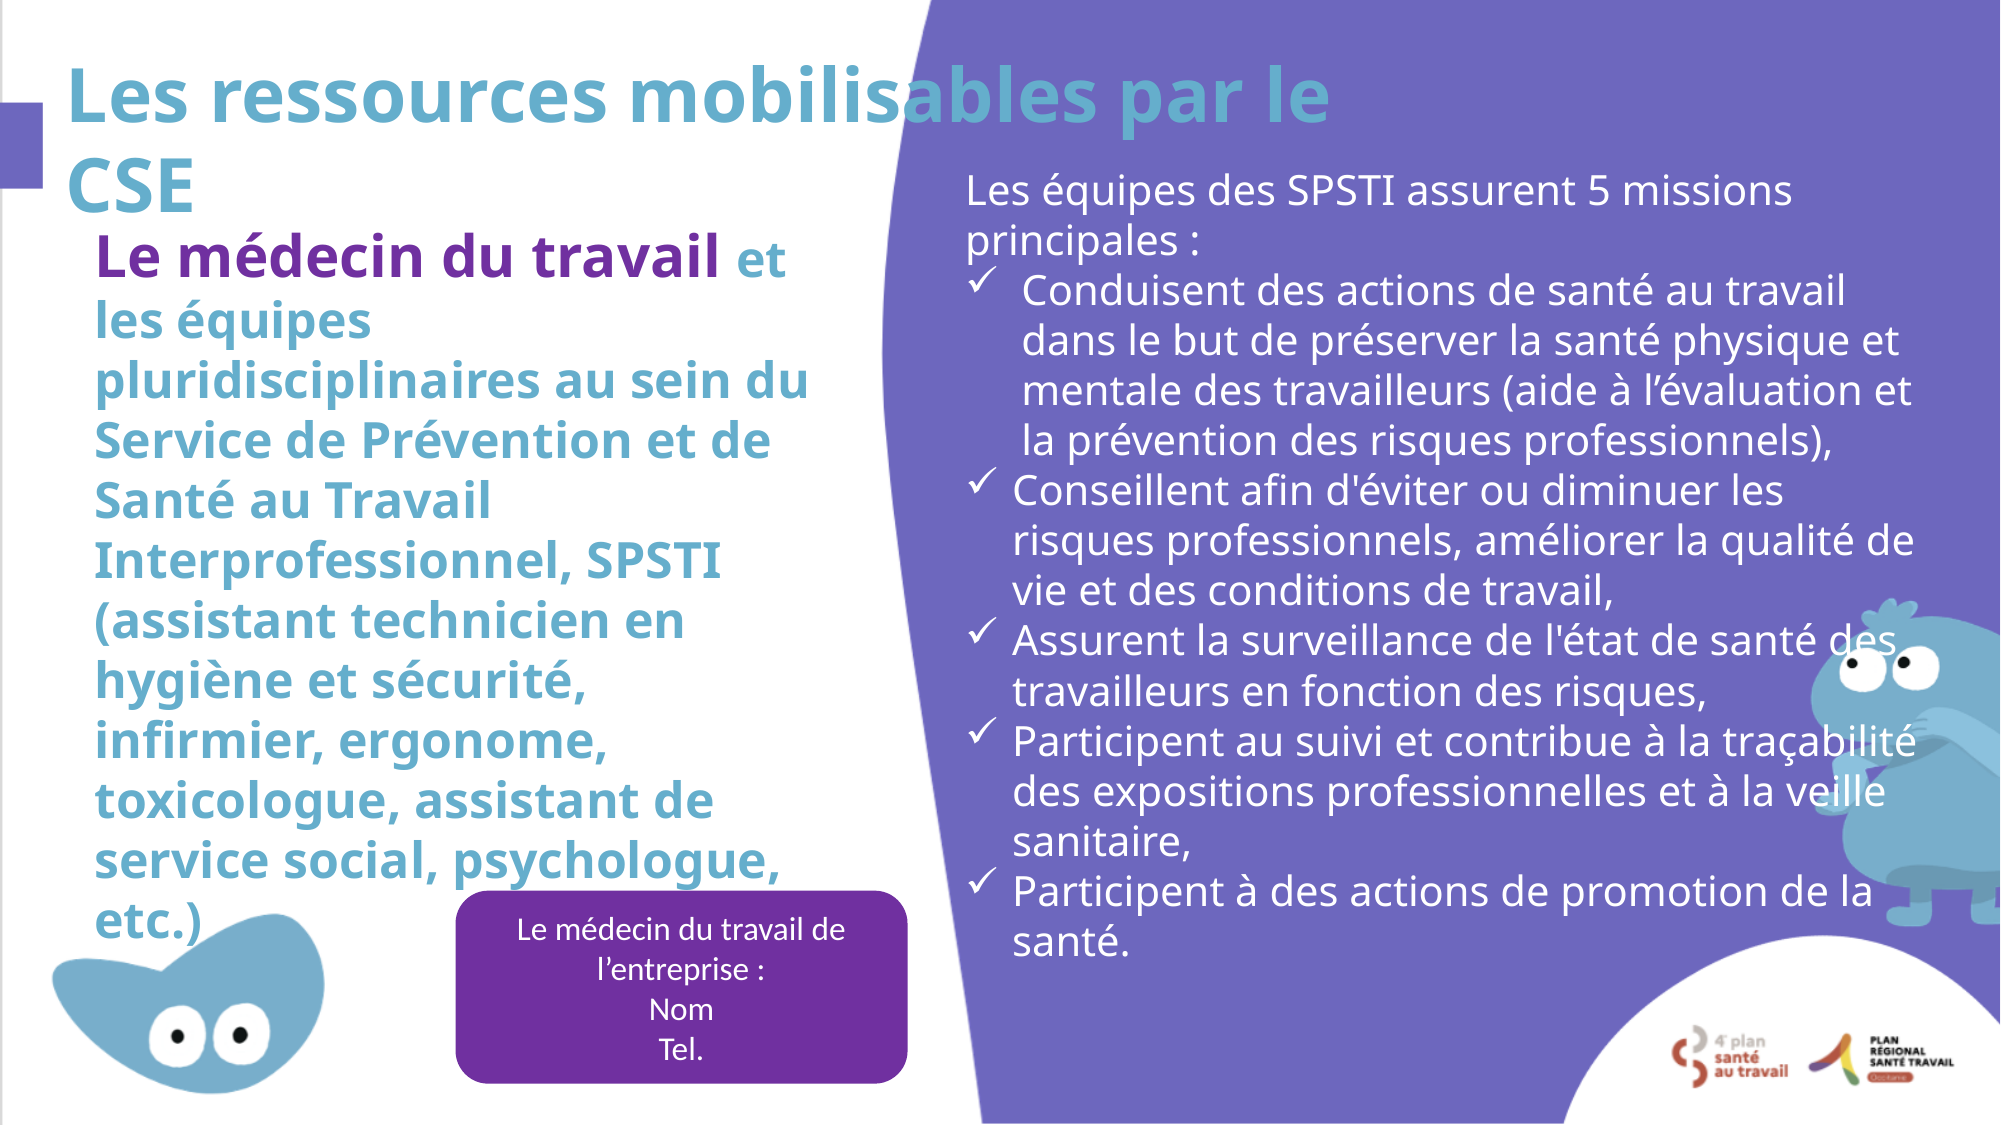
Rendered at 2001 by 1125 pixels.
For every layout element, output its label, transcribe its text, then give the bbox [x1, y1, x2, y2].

text_box Le médecin du travail et les équipes pluridisciplinaires au sein du Service de Prévention et de Santé au Travail Interprofessionnel, SPSTI (assistant technicien en hygiène et sécurité, infirmier, ergonome, toxicologue, assistant de service social, psychologue, etc.) [79, 203, 840, 669]
picture [0, 0, 2001, 1125]
text_box Les ressources mobilisables par le CSE [50, 32, 1475, 172]
text_box Le médecin du travail de l’entreprise : Nom Tel. [455, 890, 908, 1084]
text_box Les équipes des SPSTI assurent 5 missions principales : Conduisent des actions de santé au travail dans le but de préserver la santé physique et mentale des travailleurs (aide à l’évaluation et la prévention des risques professionnels), Conseillent afin d'éviter ou diminuer les risques professionnels, améliorer la qualité de vie et des conditions de travail, Assurent la surveillance de l'état de santé des travailleurs en fonction des risques, Participent au suivi et contribue à la traçabilité des expositions professionnelles et à la veille sanitaire, Participent à des actions de promotion de la santé. [950, 149, 1950, 1020]
